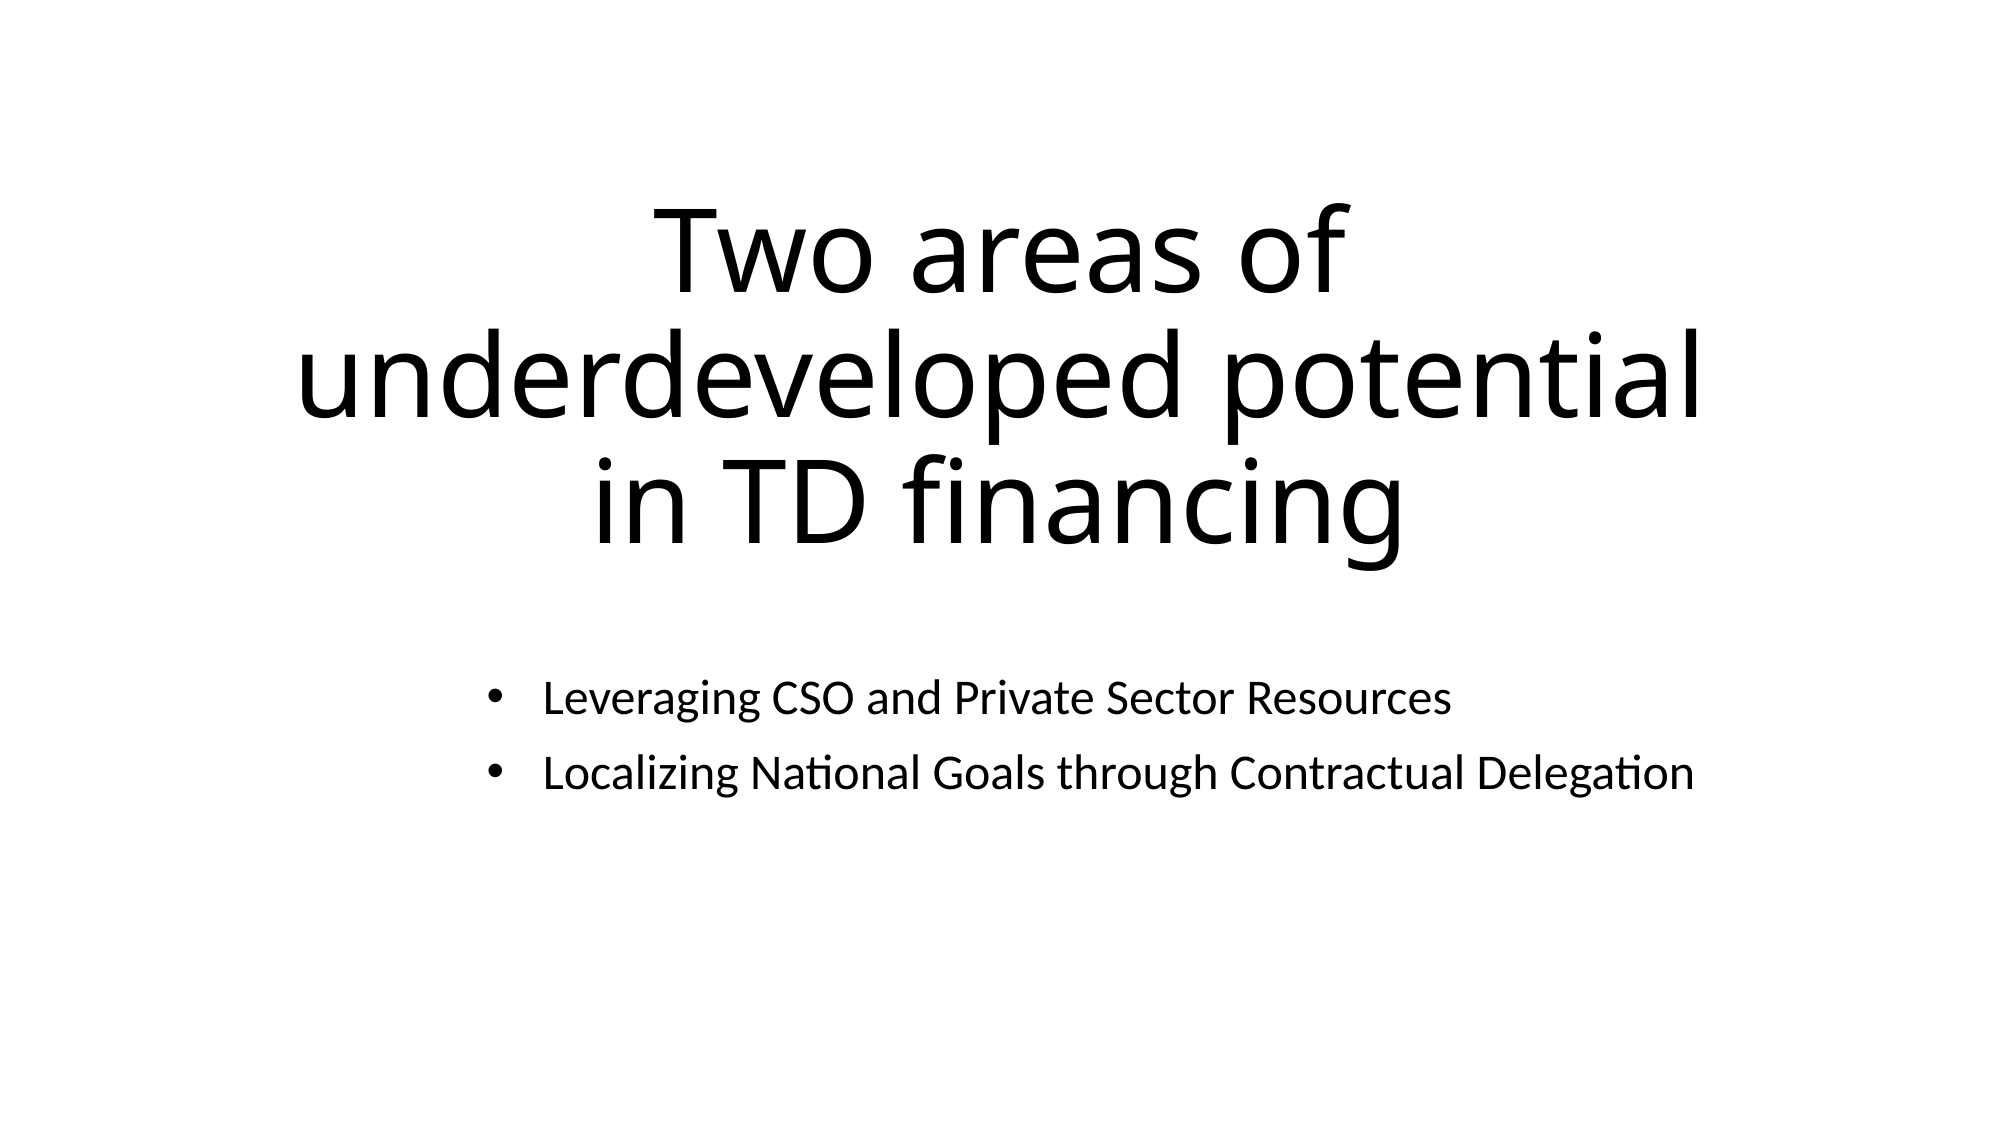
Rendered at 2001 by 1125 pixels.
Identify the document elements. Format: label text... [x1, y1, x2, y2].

subtitle Leveraging CSO and Private Sector Resources Localizing National Goals through Contractual Delegation [471, 664, 1733, 863]
title Two areas of underdeveloped potential in TD financing [249, 184, 1750, 576]
